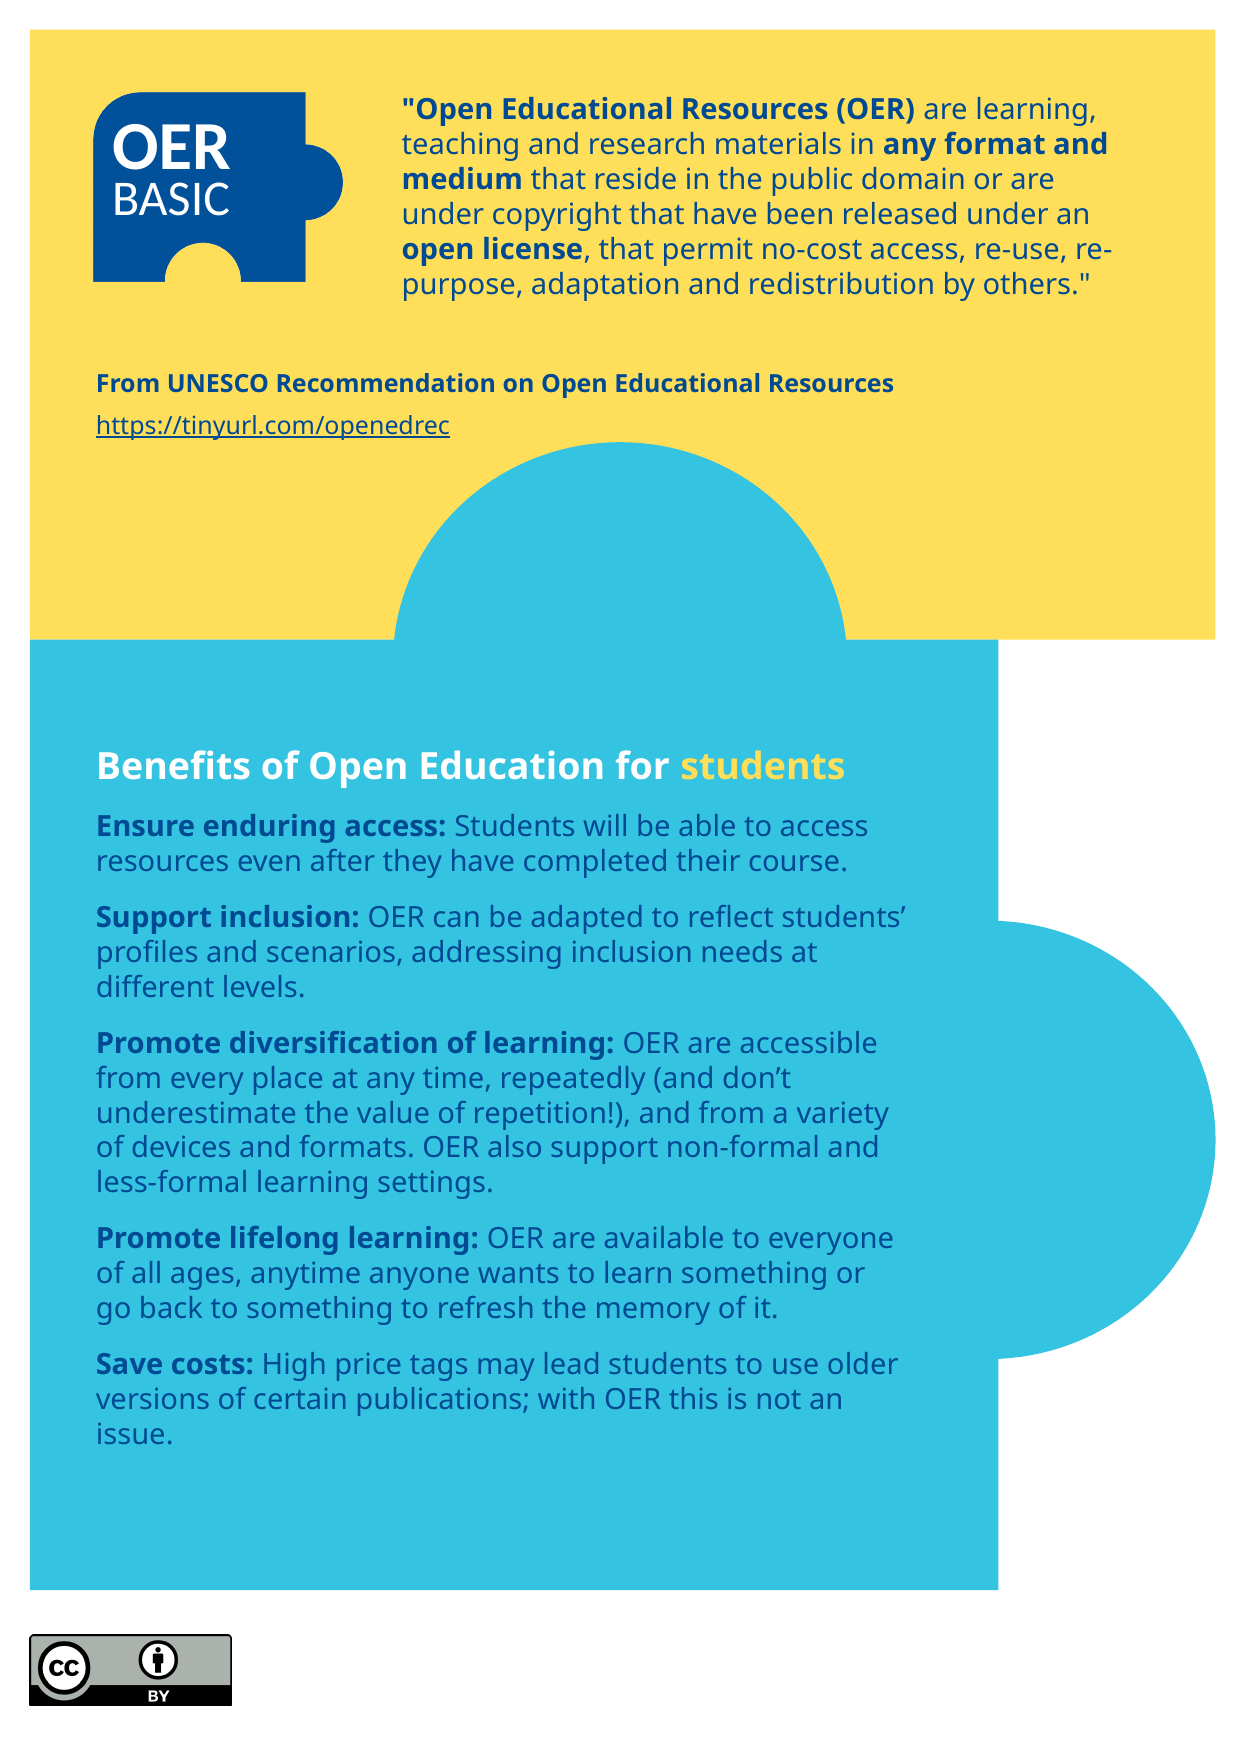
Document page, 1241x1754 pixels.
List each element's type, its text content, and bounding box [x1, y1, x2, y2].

text_box From UNESCO Recommendation on Open Educational Resources https://tinyurl.com/openedrec [80, 365, 1241, 453]
picture [93, 92, 343, 282]
text_box [393, 453, 848, 726]
text_box "Open Educational Resources (OER) are learning, teaching and research materials in any format and medium that reside in the public domain or are under copyright that have been released under an open license, that permit no-cost access, re-use, re-purpose, adaptation and redistribution by others." [386, 75, 1147, 316]
text_box Benefits of Open Education for students Ensure enduring access: Students will be able to access resources even after they have completed their course. Support inclusion: OER can be adapted to reflect students’ profiles and scenarios, addressing inclusion needs at different levels. Promote diversification of learning: OER are accessible from every place at any time, repeatedly (and don’t underestimate the value of repetition!), and from a variety of devices and formats. OER also support non-formal and less-formal learning settings. Promote lifelong learning: OER are available to everyone of all ages, anytime anyone wants to learn something or go back to something to refresh the memory of it. Save costs: High price tags may lead students to use older versions of certain publications; with OER this is not an issue. [80, 726, 925, 1466]
text_box [925, 920, 1216, 1360]
text_box [29, 29, 1216, 639]
text_box [694, 453, 1216, 640]
text_box [29, 639, 999, 1591]
picture [29, 1634, 233, 1706]
